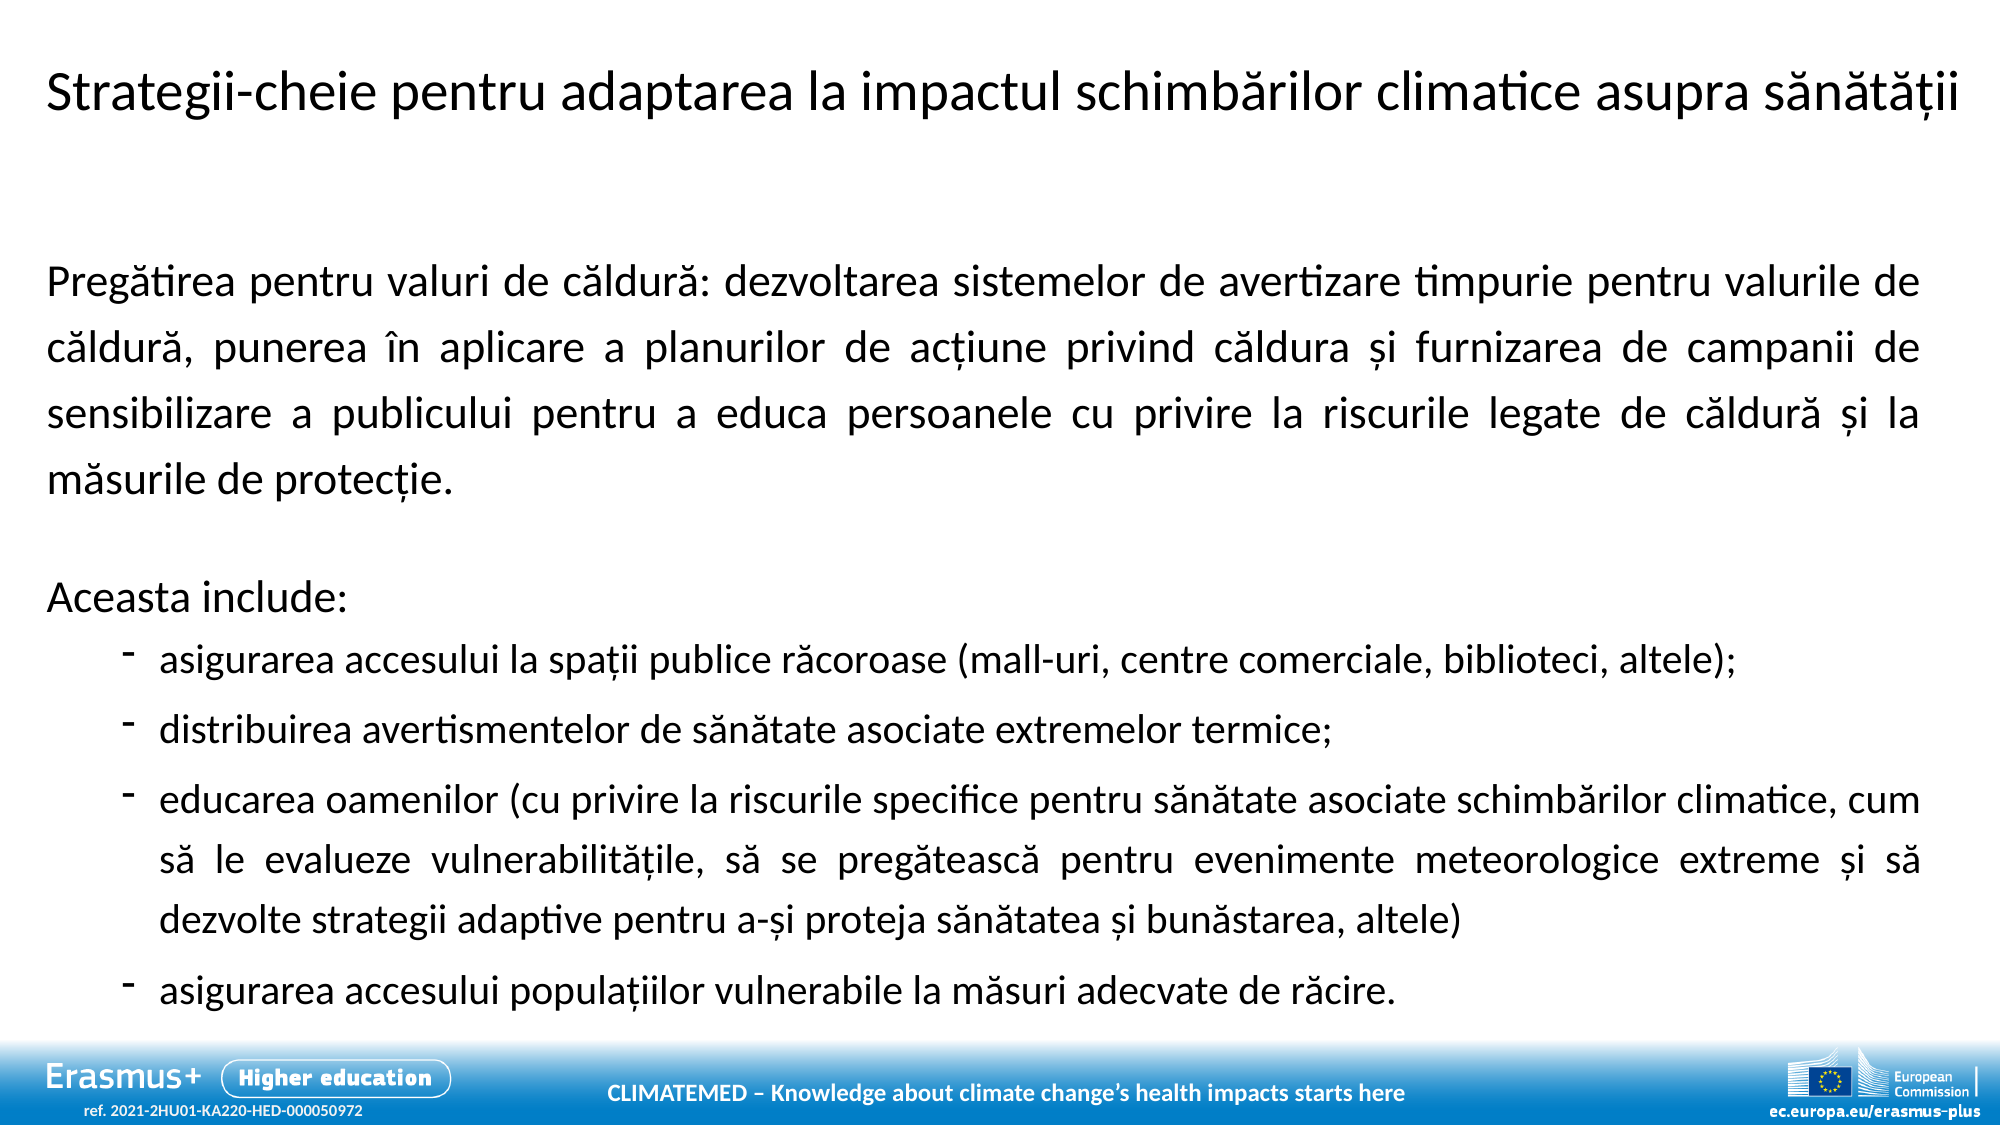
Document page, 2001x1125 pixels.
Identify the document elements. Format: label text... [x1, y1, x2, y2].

title Strategii-cheie pentru adaptarea la impactul schimbărilor climatice asupra sănătății [31, 25, 1984, 160]
picture [0, 899, 2000, 1125]
list Pregătirea pentru valuri de căldură: dezvoltarea sistemelor de avertizare timpurie pentru valurile de căldură, punerea în aplicare a planurilor de acțiune privind căldura și furnizarea de campanii de sensibilizare a publicului pentru a educa persoanele cu privire la riscurile legate de căldură și la măsurile de protecție. Aceasta include: asigurarea accesului la spații publice răcoroase (mall-uri, centre comerciale, biblioteci, altele); distribuirea avertismentelor de sănătate asociate extremelor termice; educarea oamenilor (cu privire la riscurile specifice pentru sănătate asociate schimbărilor climatice, cum să le evalueze vulnerabilitățile, să se pregătească pentru evenimente meteorologice extreme și să dezvolte strategii adaptive pentru a-și proteja sănătatea și bunăstarea, altele) asigurarea accesului populațiilor vulnerabile la măsuri adecvate de răcire. [31, 232, 1938, 1041]
